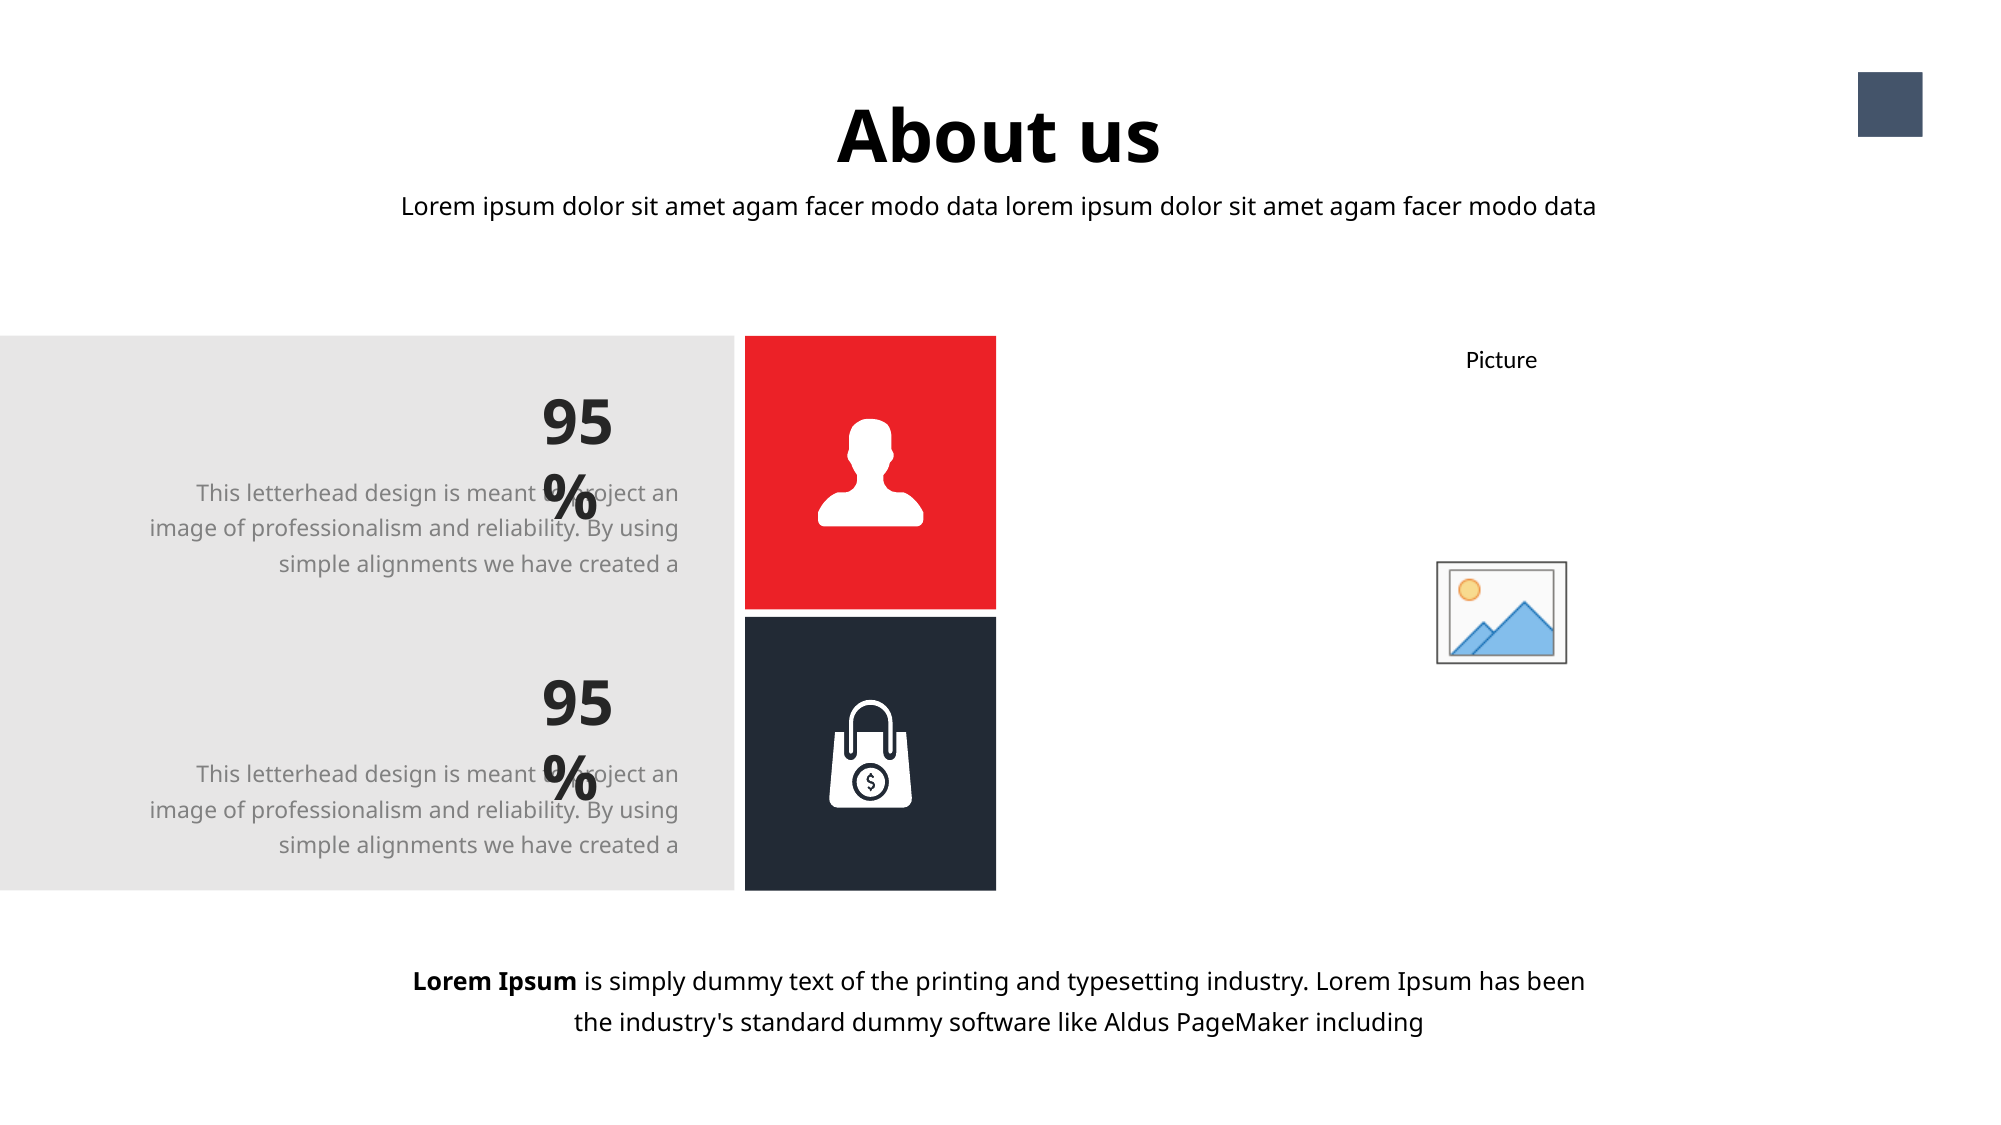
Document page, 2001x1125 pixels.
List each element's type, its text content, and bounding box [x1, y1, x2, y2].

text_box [137, 655, 680, 852]
text_box [0, 335, 735, 891]
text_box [828, 699, 913, 808]
text_box [1863, 130, 1924, 138]
text_box Lorem ipsum dolor sit amet agam facer modo data lorem ipsum dolor sit amet agam facer modo data [137, 186, 1863, 227]
text_box [818, 418, 924, 527]
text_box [137, 374, 680, 571]
text_box Lorem Ipsum is simply dummy text of the printing and typesetting industry. Lorem Ipsum has been the industry's standard dummy software like Aldus PageMaker including [383, 945, 1617, 1044]
text_box [1857, 71, 1924, 78]
text_box [744, 335, 997, 610]
title About us [137, 83, 1863, 186]
slide_number 3 [1854, 78, 1927, 130]
text_box [744, 616, 997, 892]
picture [1003, 335, 2000, 891]
